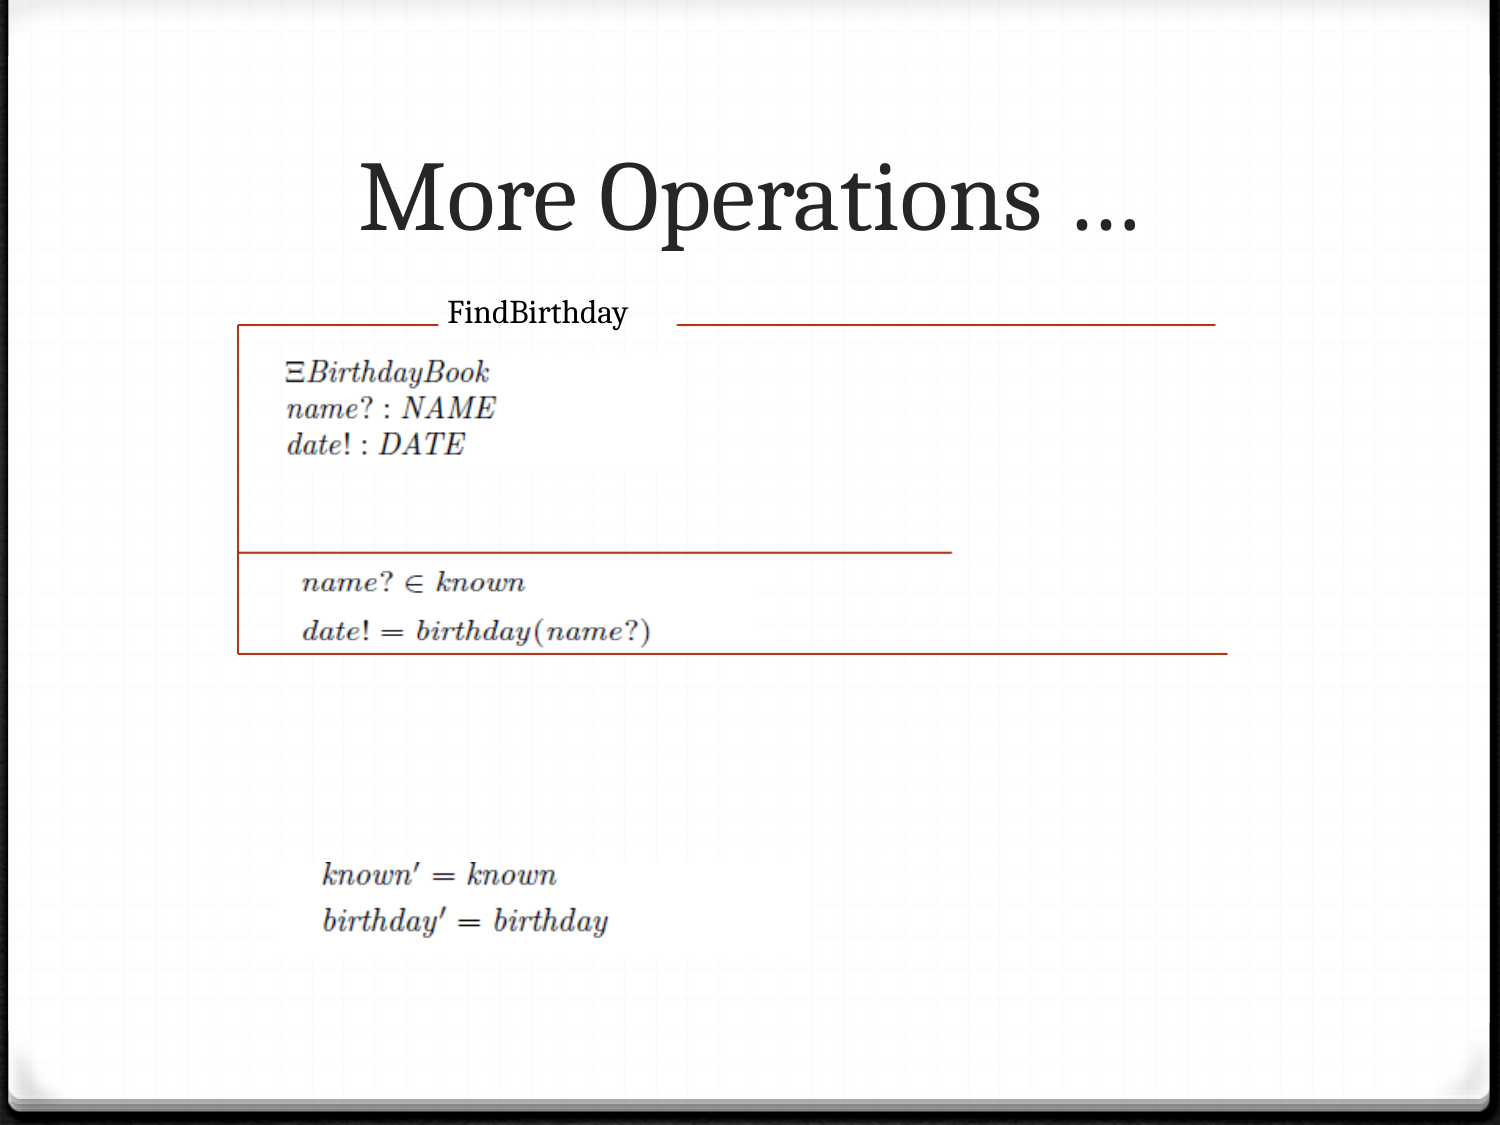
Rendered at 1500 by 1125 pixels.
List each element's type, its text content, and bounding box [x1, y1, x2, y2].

title More Operations … [90, 71, 1410, 309]
picture [0, 0, 1500, 1125]
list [237, 324, 1228, 656]
text_box FindBirthday [432, 282, 658, 320]
